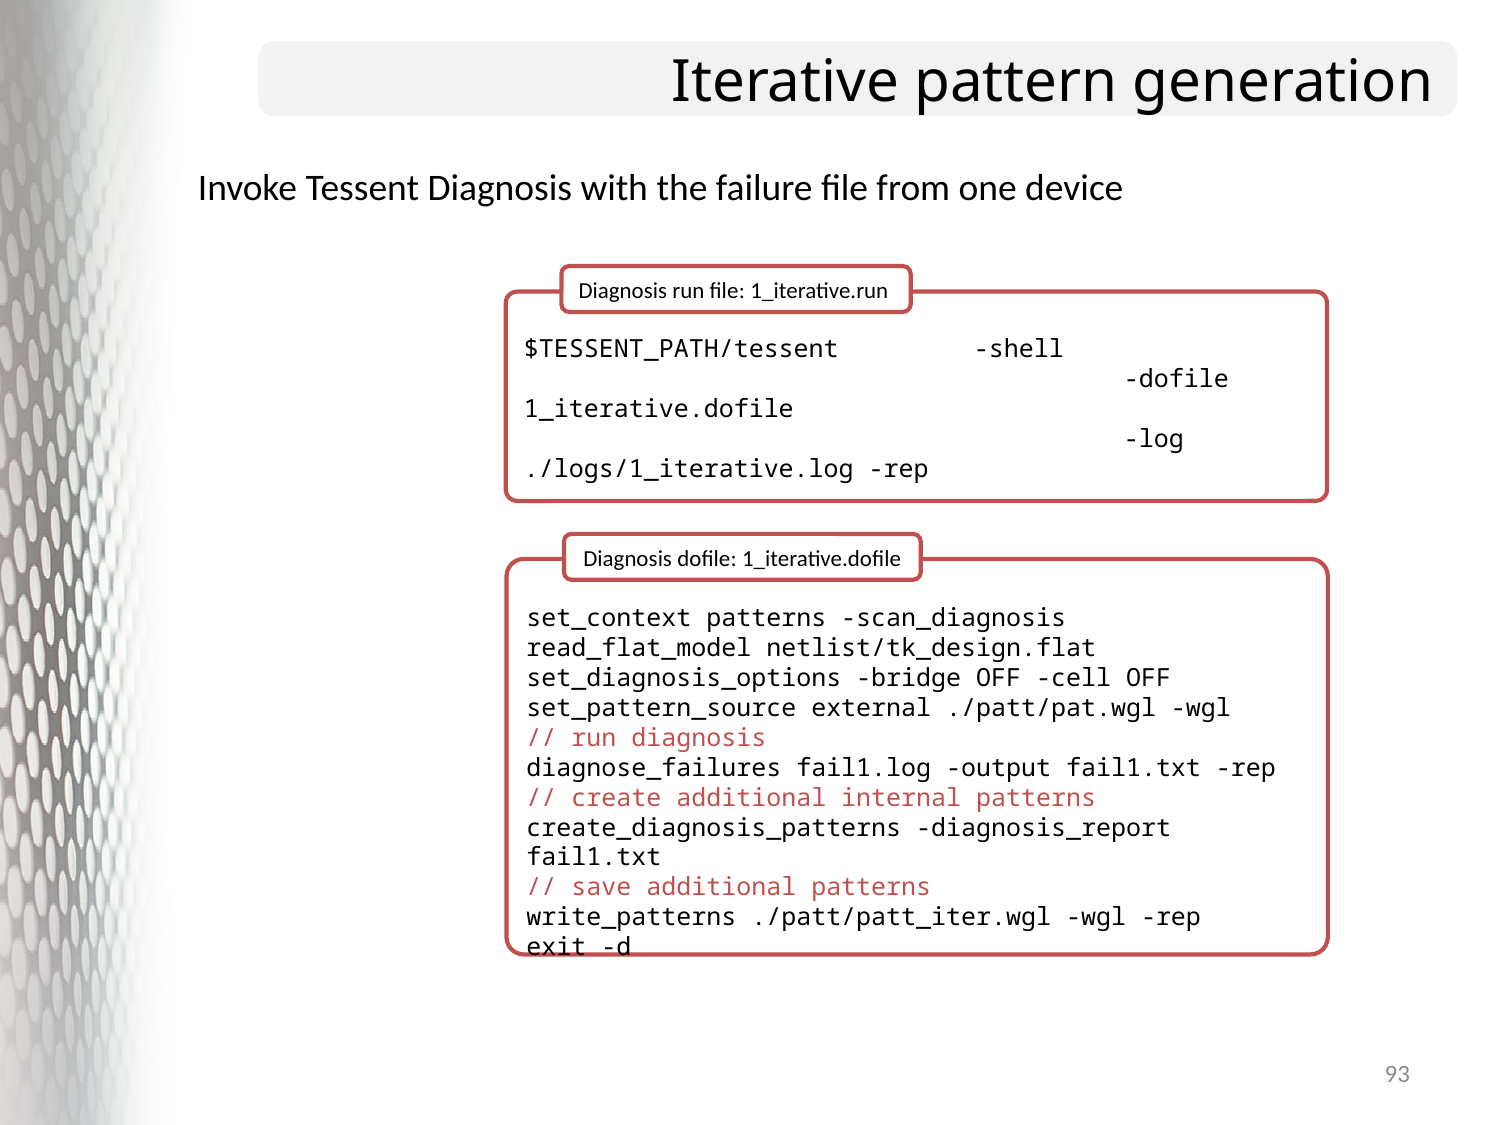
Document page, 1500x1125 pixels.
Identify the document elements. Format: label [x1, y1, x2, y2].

text_box [505, 265, 1328, 501]
slide_number [1074, 1042, 1425, 1103]
text_box [183, 155, 1442, 216]
text_box [506, 533, 1329, 955]
title [258, 40, 1449, 117]
picture [0, 0, 200, 1125]
